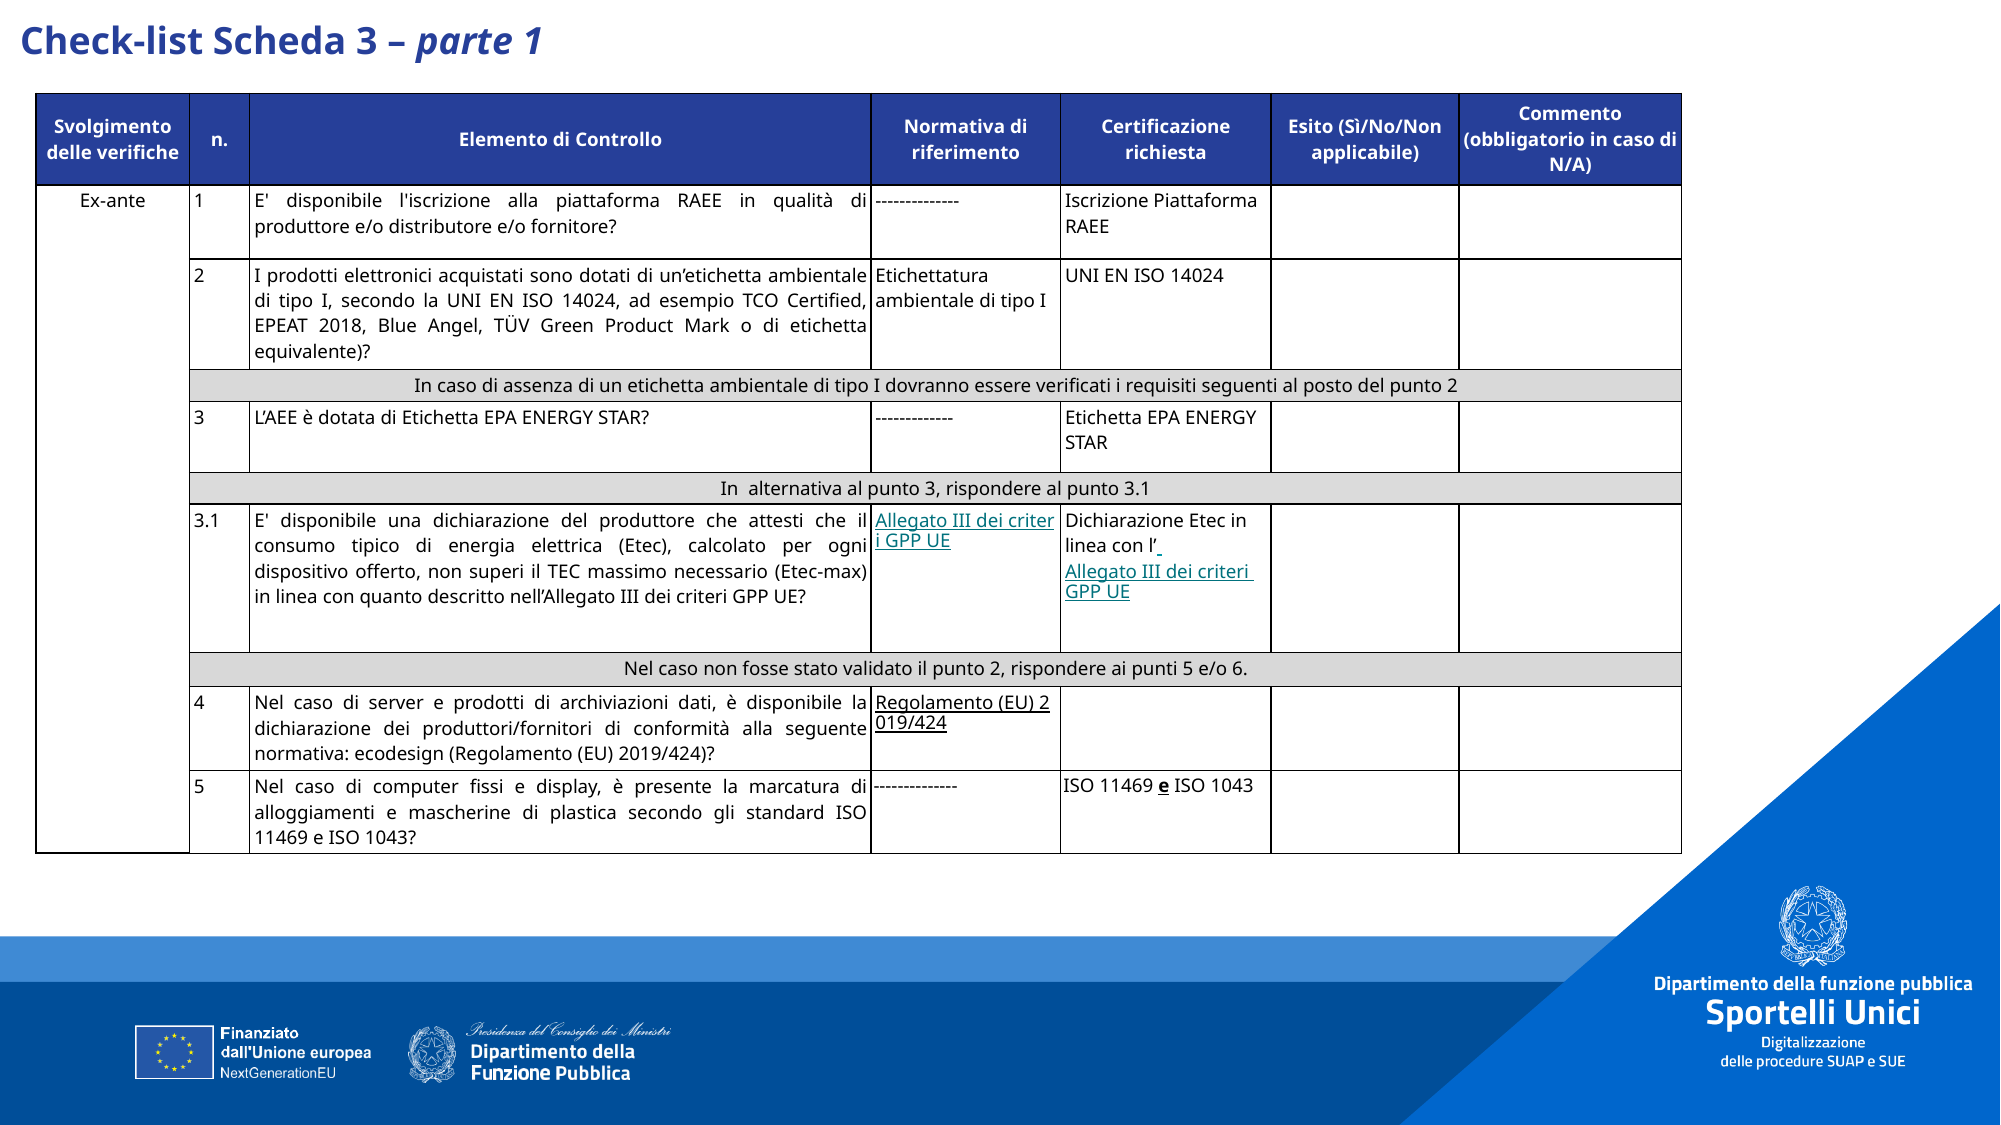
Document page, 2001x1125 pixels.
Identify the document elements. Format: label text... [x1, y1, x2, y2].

table_cell Iscrizione Piattaforma RAEE [1061, 186, 1270, 258]
table_cell 4 [190, 687, 249, 770]
table_cell [1272, 505, 1458, 652]
text_box Check-list Scheda 3 – parte 1 [0, 1, 1330, 123]
table_header Normativa di riferimento [872, 123, 1060, 184]
table_cell [1460, 687, 1681, 770]
table_cell UNI EN ISO 14024 [1061, 260, 1270, 369]
table_header Esito (Sì/No/Non applicabile) [1272, 94, 1458, 184]
table_cell 3.1 [190, 505, 249, 652]
table_cell [1460, 186, 1681, 258]
picture [408, 1026, 456, 1083]
table_cell [1272, 771, 1458, 853]
picture [157, 1058, 169, 1069]
table_cell 5 [190, 771, 249, 853]
table_cell [1460, 771, 1681, 853]
table_cell ------------- [872, 402, 1060, 472]
picture [180, 1058, 192, 1069]
table_cell -------------- [872, 771, 1060, 853]
table_cell [1460, 260, 1681, 369]
picture [221, 1067, 335, 1078]
picture [240, 1046, 371, 1061]
table_cell Allegato III dei criteri GPP UE [872, 505, 1060, 652]
picture [466, 1022, 671, 1080]
picture [157, 1035, 169, 1047]
table_cell 3 [190, 402, 249, 472]
table_cell Ex-ante [37, 186, 189, 852]
picture [221, 1027, 234, 1039]
table_cell Nel caso non fosse stato validato il punto 2, rispondere ai punti 5 e/o 6. [190, 653, 1681, 686]
table_cell In alternativa al punto 3, rispondere al punto 3.1 [190, 473, 1681, 503]
table_cell -------------- [872, 186, 1060, 258]
table_header n. [190, 123, 249, 184]
picture [1455, 707, 2001, 1125]
table_cell E' disponibile l'iscrizione alla piattaforma RAEE in qualità di produttore e/o distributore e/o fornitore? [250, 186, 870, 258]
table_cell Etichetta EPA ENERGY STAR [1061, 402, 1270, 472]
picture [180, 1035, 192, 1047]
table_cell [1272, 402, 1458, 472]
table_cell 1 [190, 186, 249, 258]
table_cell ISO 11469 e ISO 1043 [1061, 771, 1270, 853]
table_cell E' disponibile una dichiarazione del produttore che attesti che il consumo tipico di energia elettrica (Etec), calcolato per ogni dispositivo offerto, non superi il TEC massimo necessario (Etec-max) in linea con quanto descritto nell’Allegato III dei criteri GPP UE? [250, 505, 870, 652]
table_cell Nel caso di computer fissi e display, è presente la marcatura di alloggiamenti e mascherine di plastica secondo gli standard ISO 11469 e ISO 1043? [250, 771, 870, 853]
table_header Svolgimento delle verifiche [37, 123, 189, 184]
table_cell I prodotti elettronici acquistati sono dotati di un’etichetta ambientale di tipo I, secondo la UNI EN ISO 14024, ad esempio TCO Certified, EPEAT 2018, Blue Angel, TÜV Green Product Mark o di etichetta equivalente)? [250, 260, 870, 369]
table_cell L’AEE è dotata di Etichetta EPA ENERGY STAR? [250, 402, 870, 472]
table_cell Etichettatura ambientale di tipo I [872, 260, 1060, 369]
table_cell [1272, 186, 1458, 258]
table_cell [1061, 687, 1270, 770]
table_cell [1460, 505, 1681, 652]
table_cell Regolamento (EU) 2019/424 [872, 687, 1060, 770]
table_cell [1272, 687, 1458, 770]
table_cell [1460, 402, 1681, 472]
table_header Commento (obbligatorio in caso di N/A) [1460, 94, 1681, 184]
table_cell In caso di assenza di un etichetta ambientale di tipo I dovranno essere verificati i requisiti seguenti al posto del punto 2 [190, 370, 1681, 401]
table_cell 2 [190, 260, 249, 369]
table_header Certificazione richiesta [1061, 123, 1270, 184]
table_header Elemento di Controllo [250, 123, 870, 184]
table_cell Dichiarazione Etec in linea con l’ Allegato III dei criteri GPP UE [1061, 505, 1270, 652]
table_cell [1272, 260, 1458, 369]
table_cell Nel caso di server e prodotti di archiviazioni dati, è disponibile la dichiarazione dei produttori/fornitori di conformità alla seguente normativa: ecodesign (Regolamento (EU) 2019/424)? [250, 687, 870, 770]
